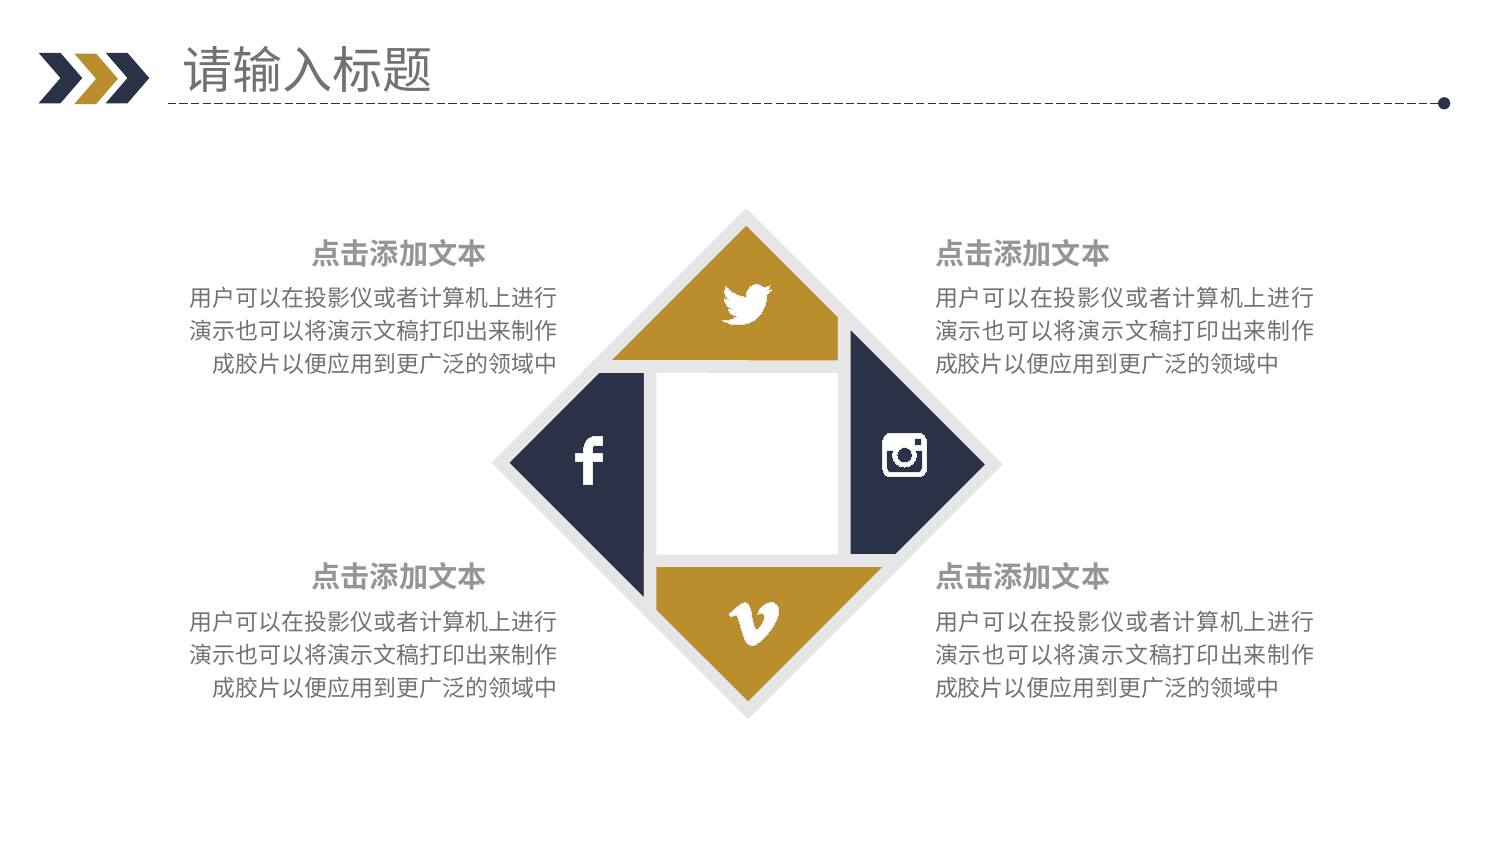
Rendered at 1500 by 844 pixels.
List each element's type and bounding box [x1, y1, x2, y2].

text_box [573, 284, 927, 648]
text_box [163, 227, 573, 387]
text_box [920, 551, 1330, 710]
text_box [163, 551, 573, 710]
text_box [920, 227, 1330, 387]
text_box [38, 31, 1444, 107]
